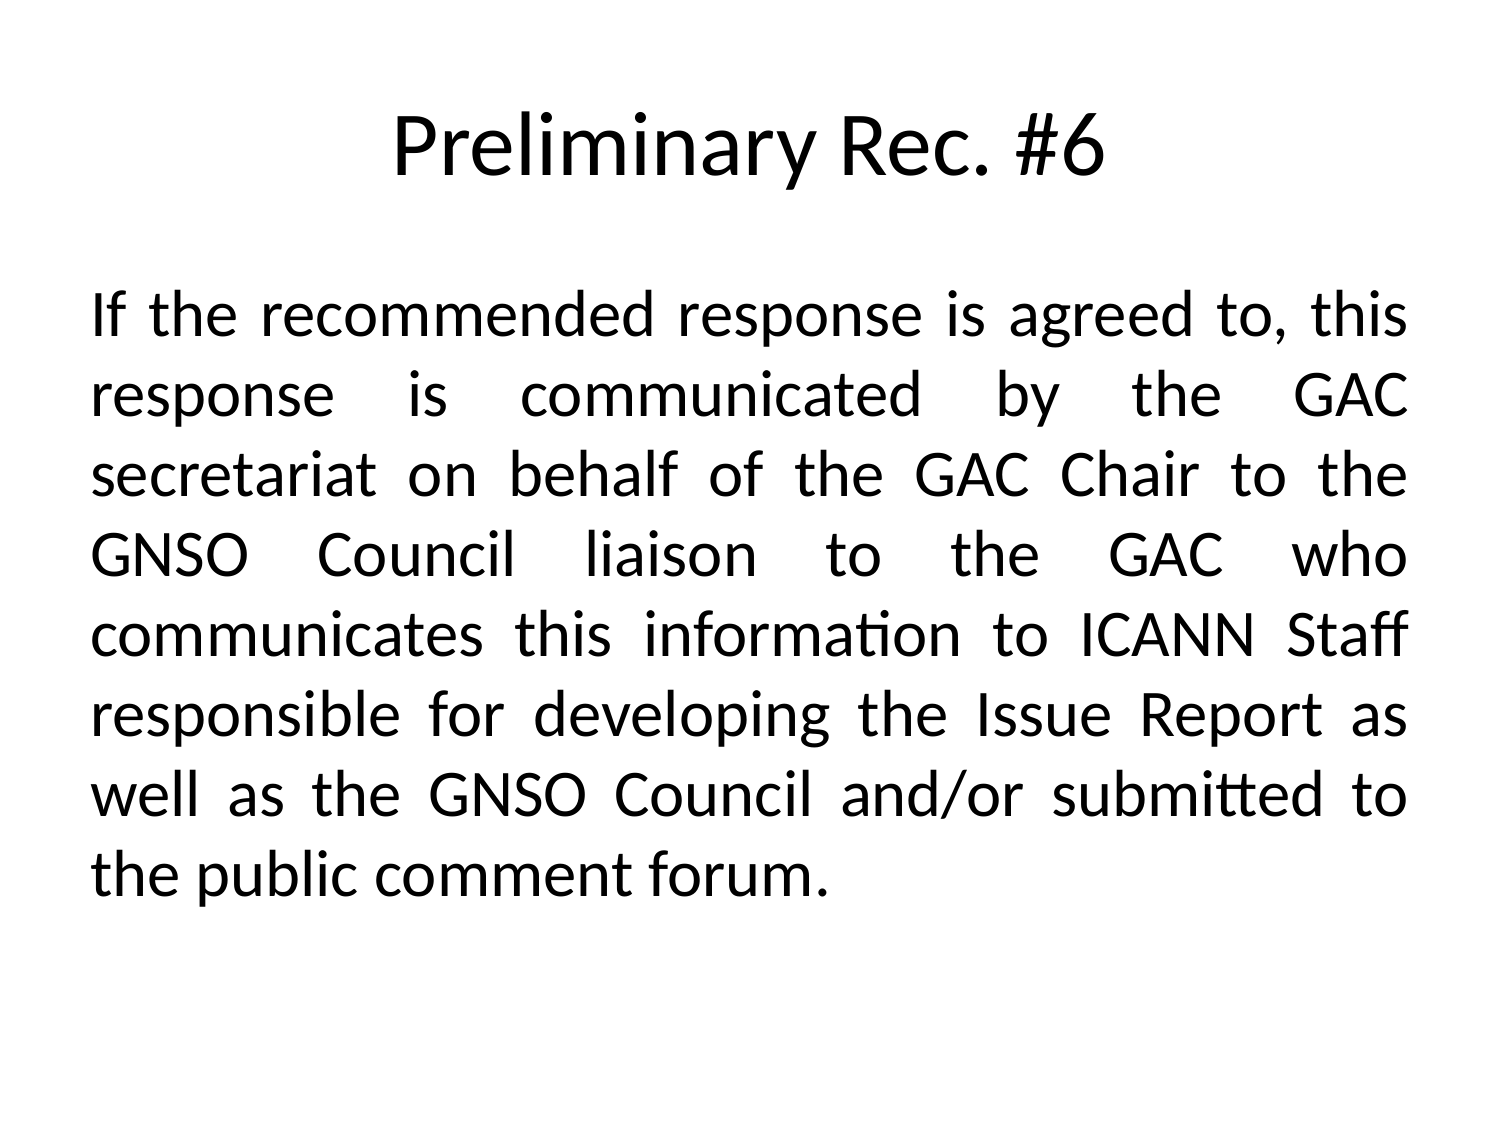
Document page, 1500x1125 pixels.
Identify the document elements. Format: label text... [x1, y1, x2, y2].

list If the recommended response is agreed to, this response is communicated by the GAC secretariat on behalf of the GAC Chair to the GNSO Council liaison to the GAC who communicates this information to ICANN Staff responsible for developing the Issue Report as well as the GNSO Council and/or submitted to the public comment forum. [75, 262, 1425, 1005]
title Preliminary Rec. #6 [75, 45, 1425, 233]
